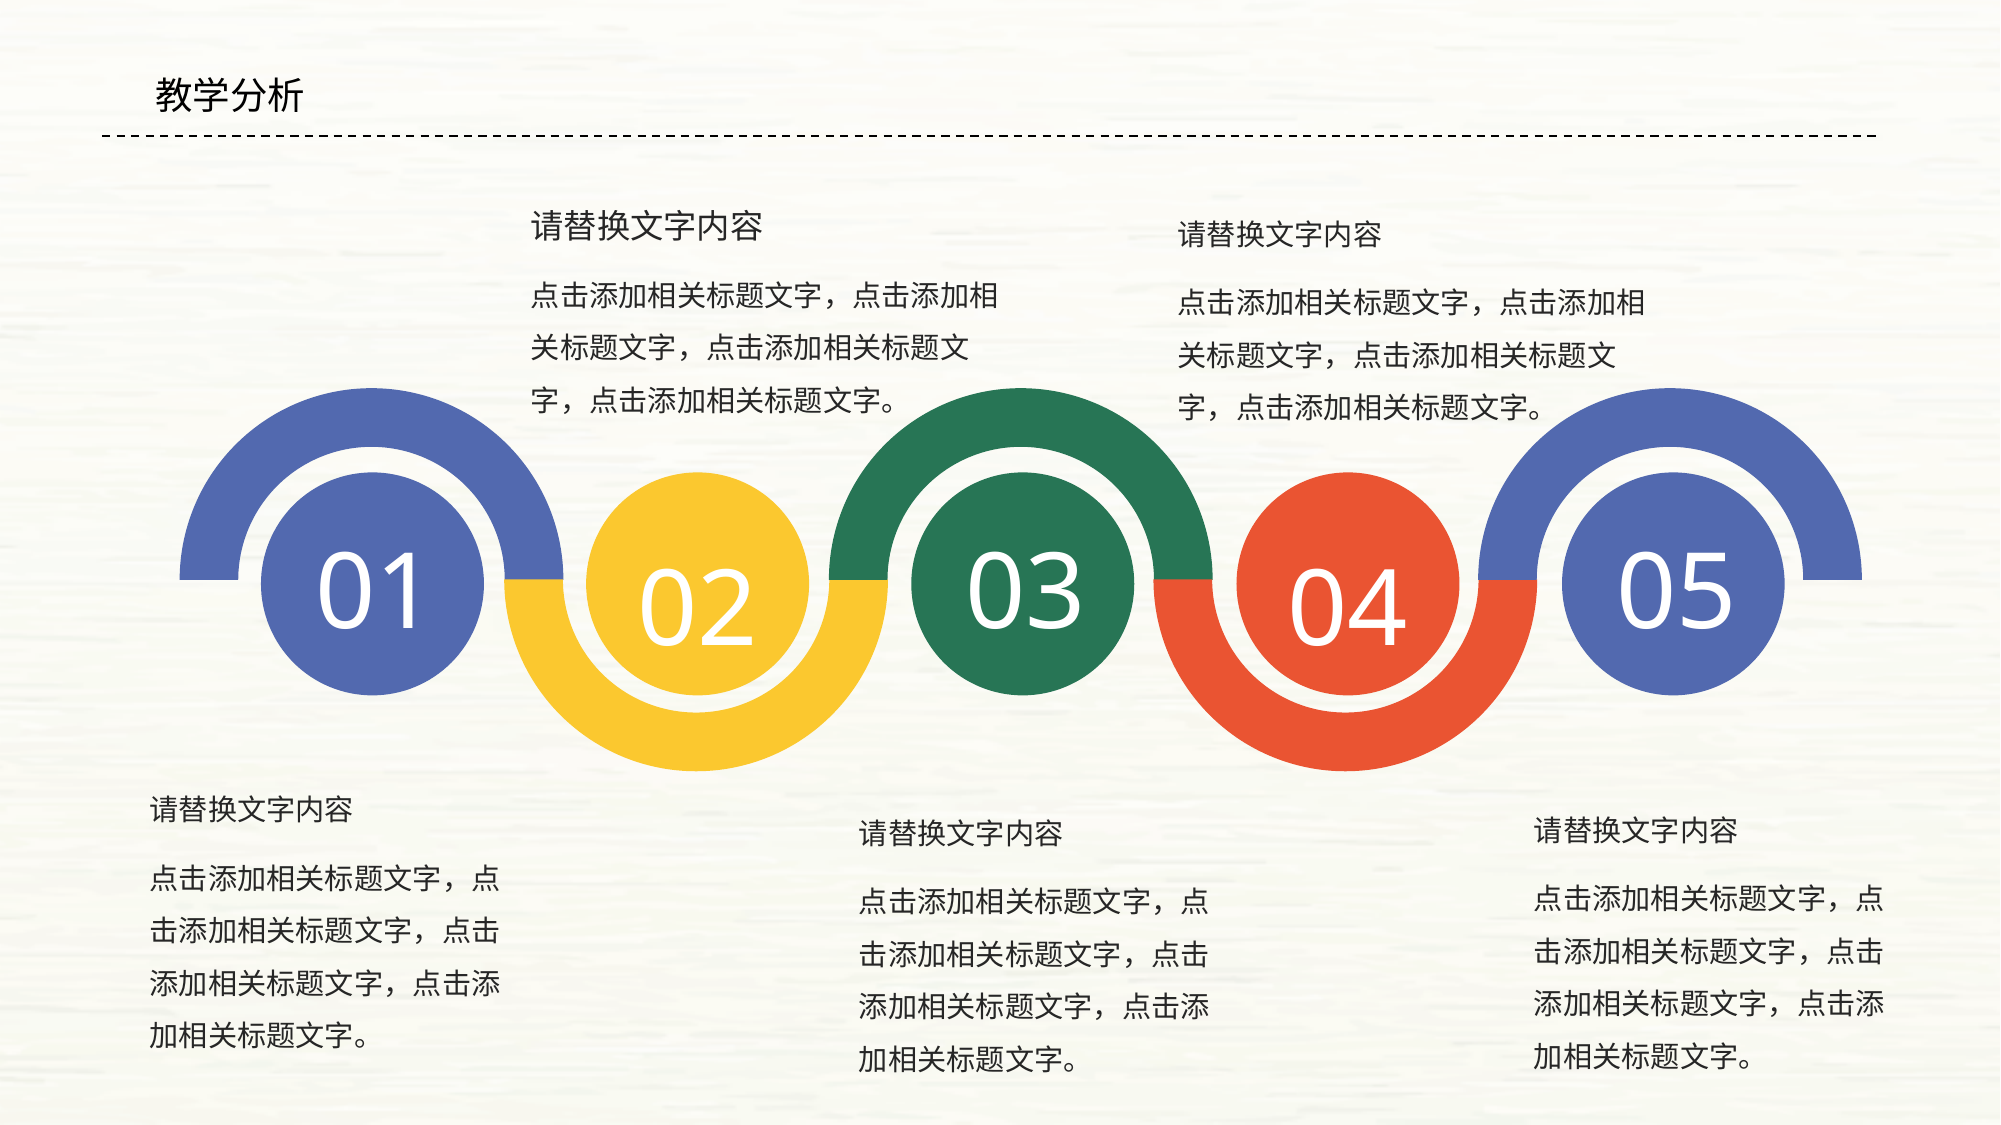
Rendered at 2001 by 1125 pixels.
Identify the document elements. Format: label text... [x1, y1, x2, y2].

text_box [149, 196, 1911, 962]
text_box 教学分析 [140, 64, 321, 125]
picture [0, 0, 2000, 1125]
